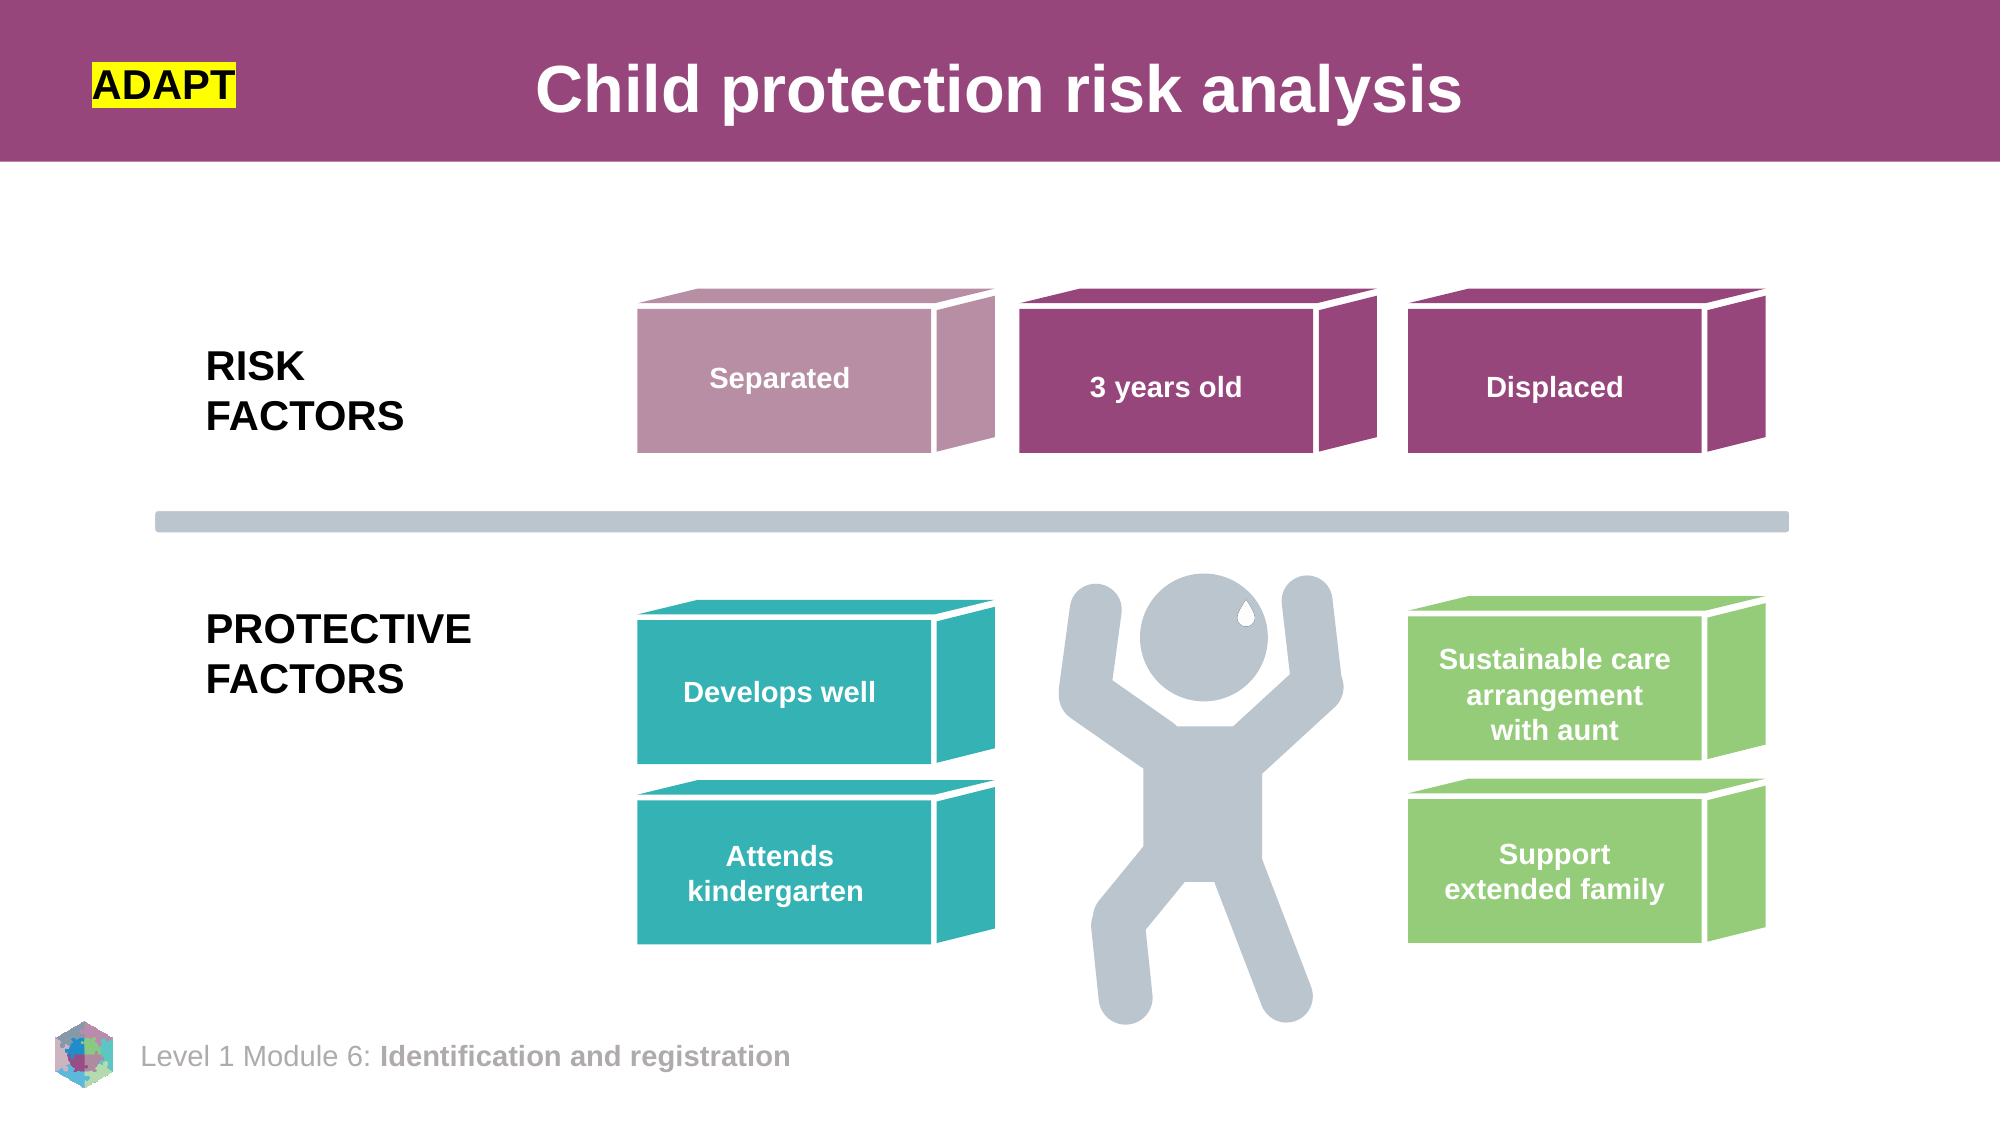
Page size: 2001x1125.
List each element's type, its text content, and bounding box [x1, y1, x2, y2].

text_box [153, 508, 1792, 535]
picture [55, 1021, 113, 1088]
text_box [1051, 573, 1358, 1028]
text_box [1408, 778, 1766, 943]
text_box ADAPT [76, 50, 407, 116]
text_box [637, 599, 995, 765]
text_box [637, 780, 995, 945]
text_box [1408, 288, 1766, 453]
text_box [637, 288, 995, 453]
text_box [1019, 288, 1377, 453]
text_box RISK FACTORS [190, 331, 521, 447]
text_box PROTECTIVE FACTORS [190, 594, 521, 710]
title Child protection risk analysis [137, 19, 1863, 163]
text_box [1408, 596, 1766, 761]
